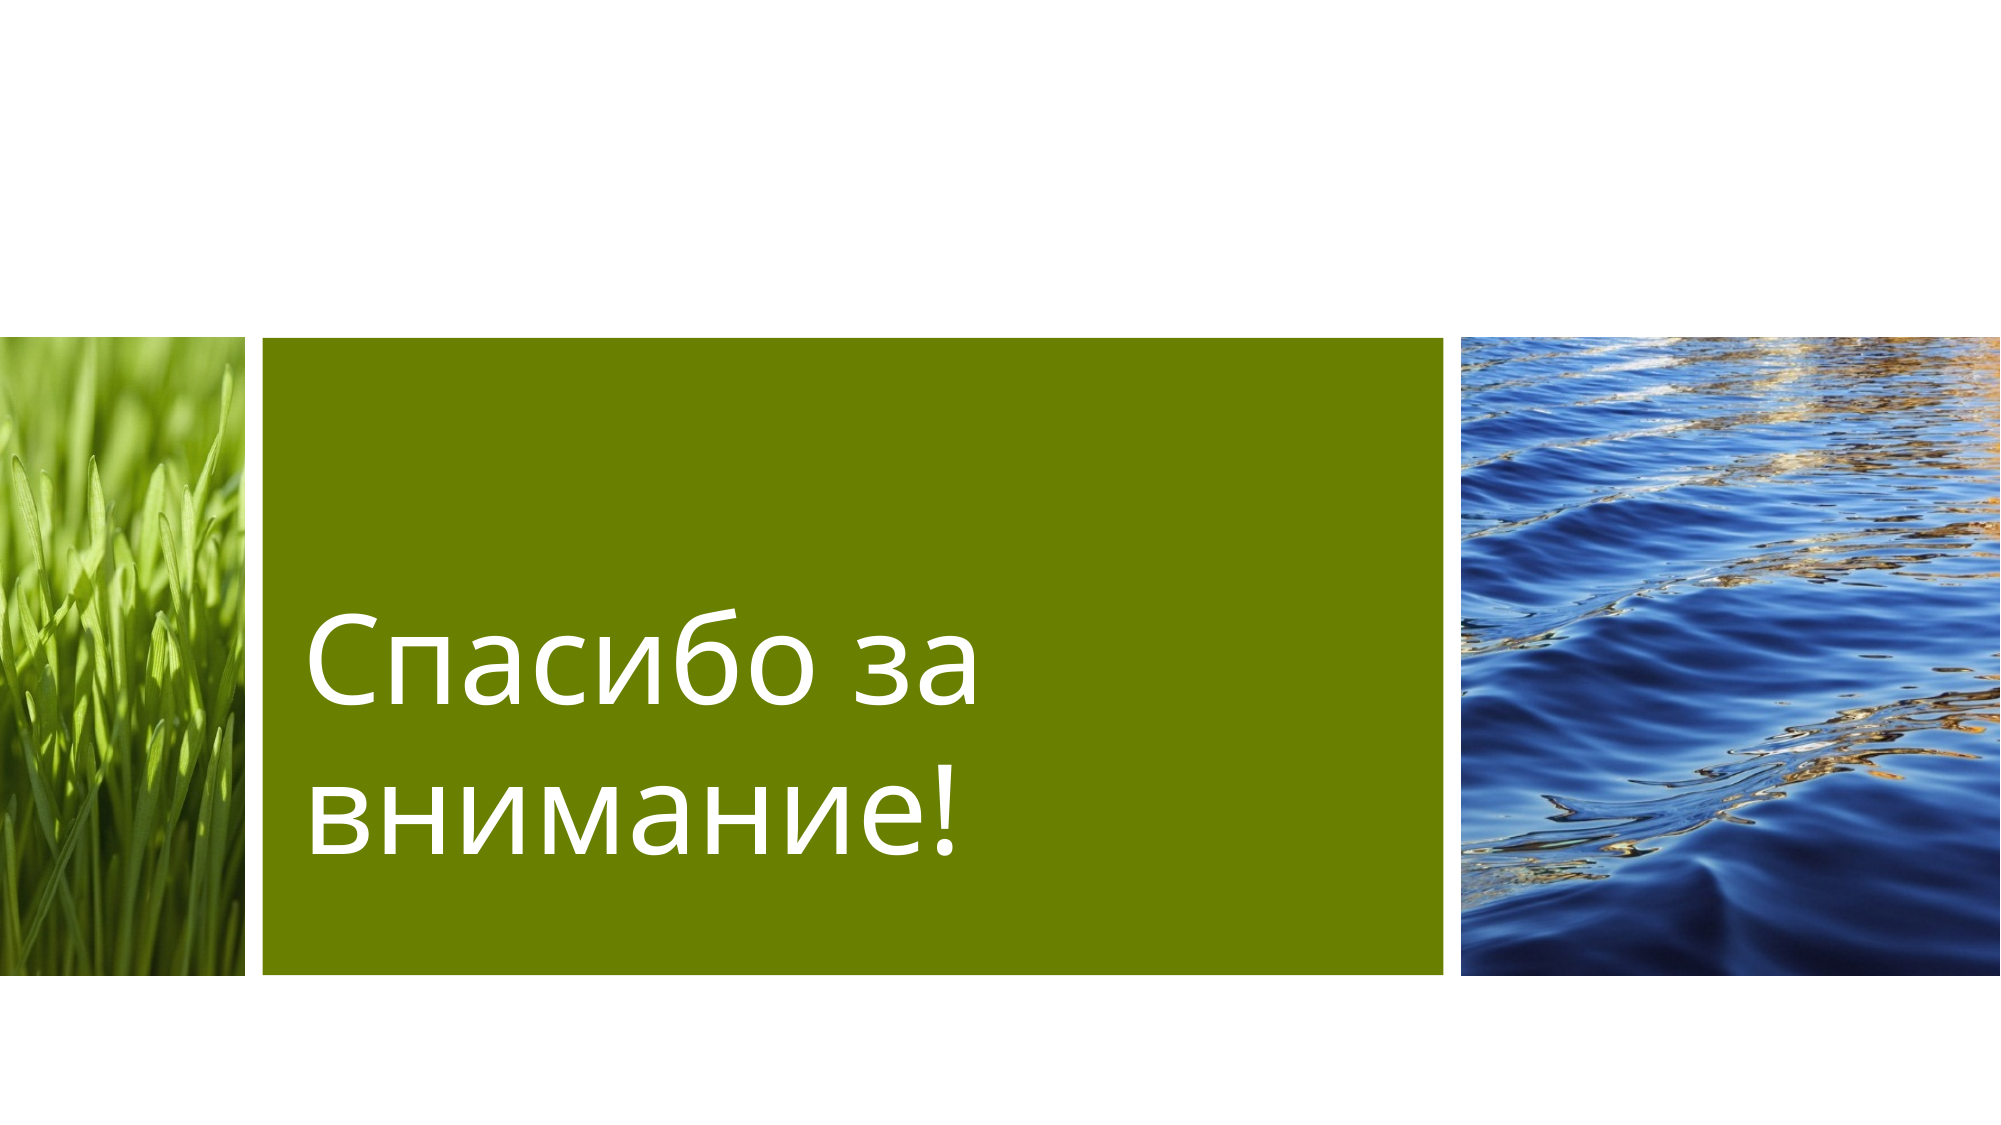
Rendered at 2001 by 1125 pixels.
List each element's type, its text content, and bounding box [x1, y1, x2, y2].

picture [1461, 337, 2000, 976]
picture [0, 337, 245, 976]
title Спасибо за внимание! [287, 371, 1428, 888]
